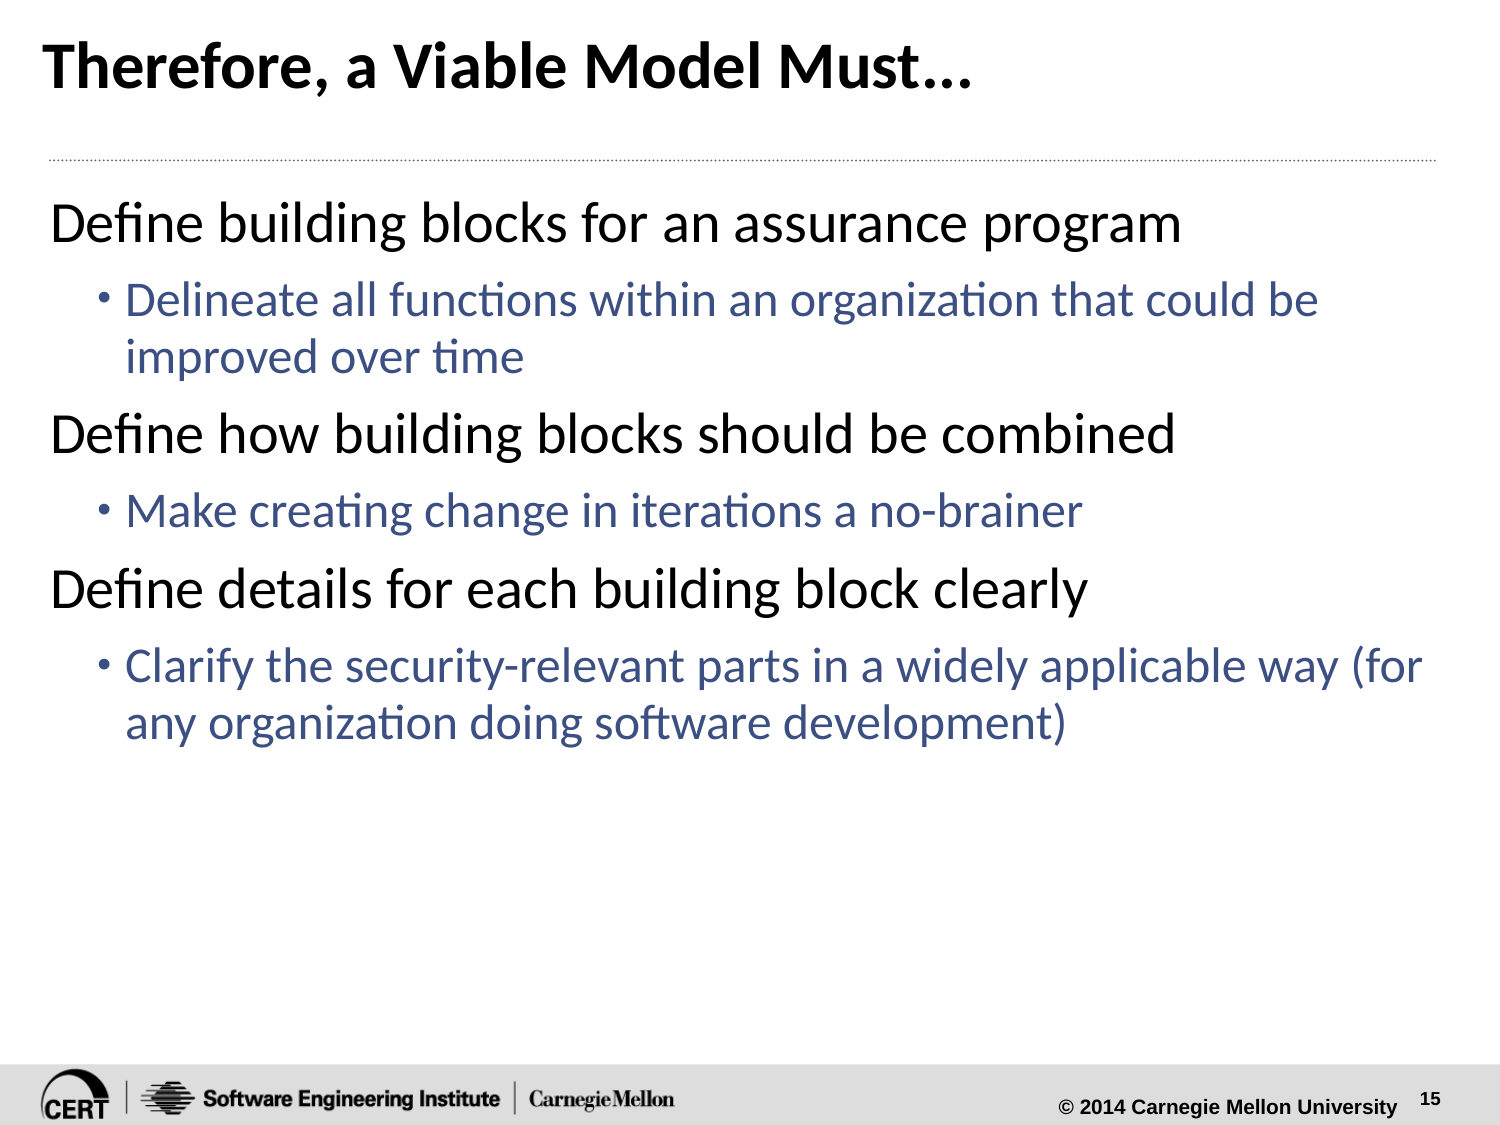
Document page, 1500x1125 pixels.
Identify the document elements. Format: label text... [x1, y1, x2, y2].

picture [24, 1065, 688, 1125]
list Define building blocks for an assurance program Delineate all functions within an organization that could be improved over time Define how building blocks should be combined Make creating change in iterations a no-brainer Define details for each building block clearly Clarify the security-relevant parts in a widely applicable way (for any organization doing software development) [49, 187, 1438, 1001]
title Therefore, a Viable Model Must... [42, 37, 1434, 155]
